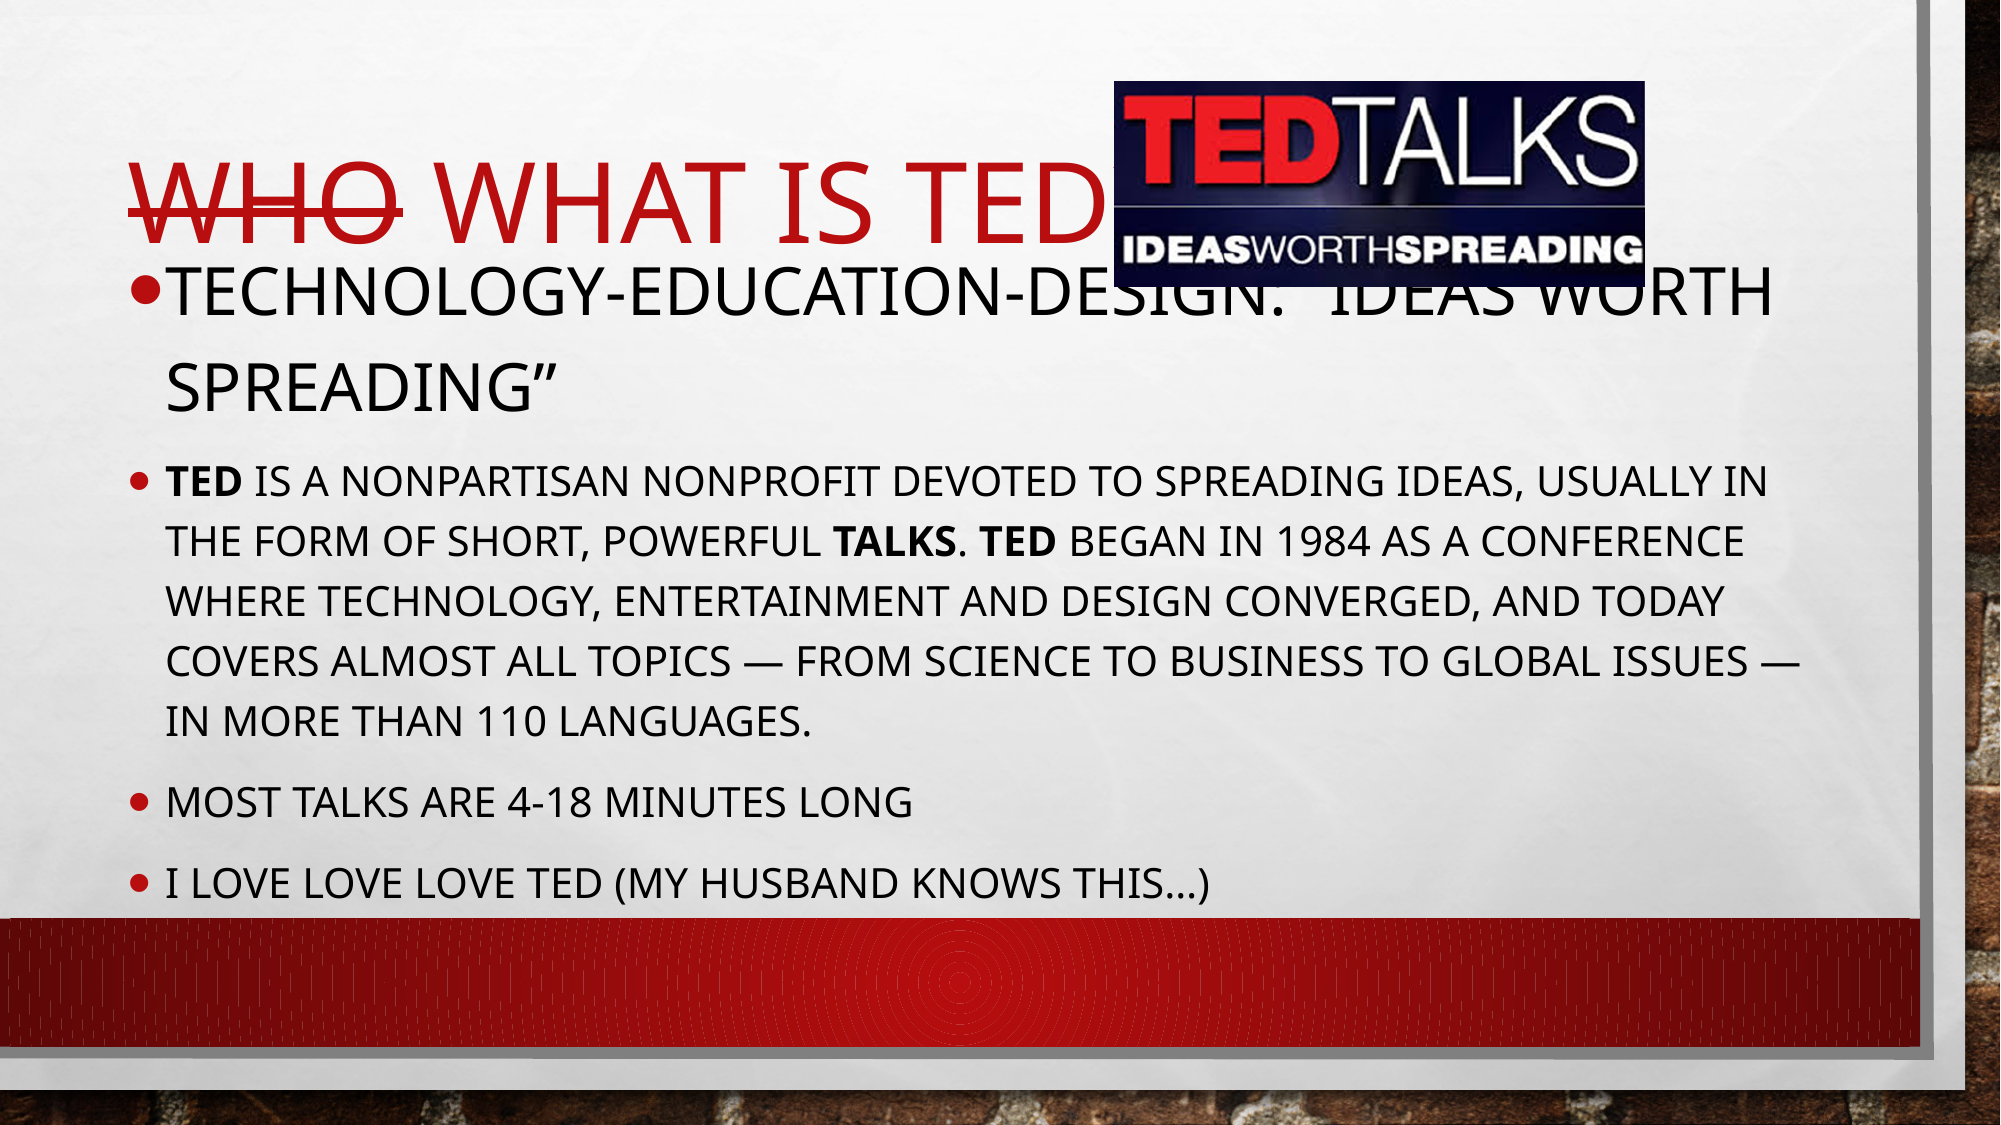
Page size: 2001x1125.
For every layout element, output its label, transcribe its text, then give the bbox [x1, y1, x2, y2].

picture [1114, 81, 1646, 287]
picture [0, 0, 2000, 1125]
title Who What is ted? [112, 112, 1818, 302]
list TECHNOLOGY-Education-Design: “Ideas worth Spreading” TED is a nonpartisan nonprofit devoted to spreading ideas, usually in the form of short, powerful talks. TED began in 1984 as a conference where Technology, Entertainment and Design converged, and today covers almost all topics — from science to business to global issues — in more than 110 languages. Most talks are 4-18 minutes long I LOVE LOVE LOVE Ted (my husband knows this…) [112, 338, 1818, 882]
